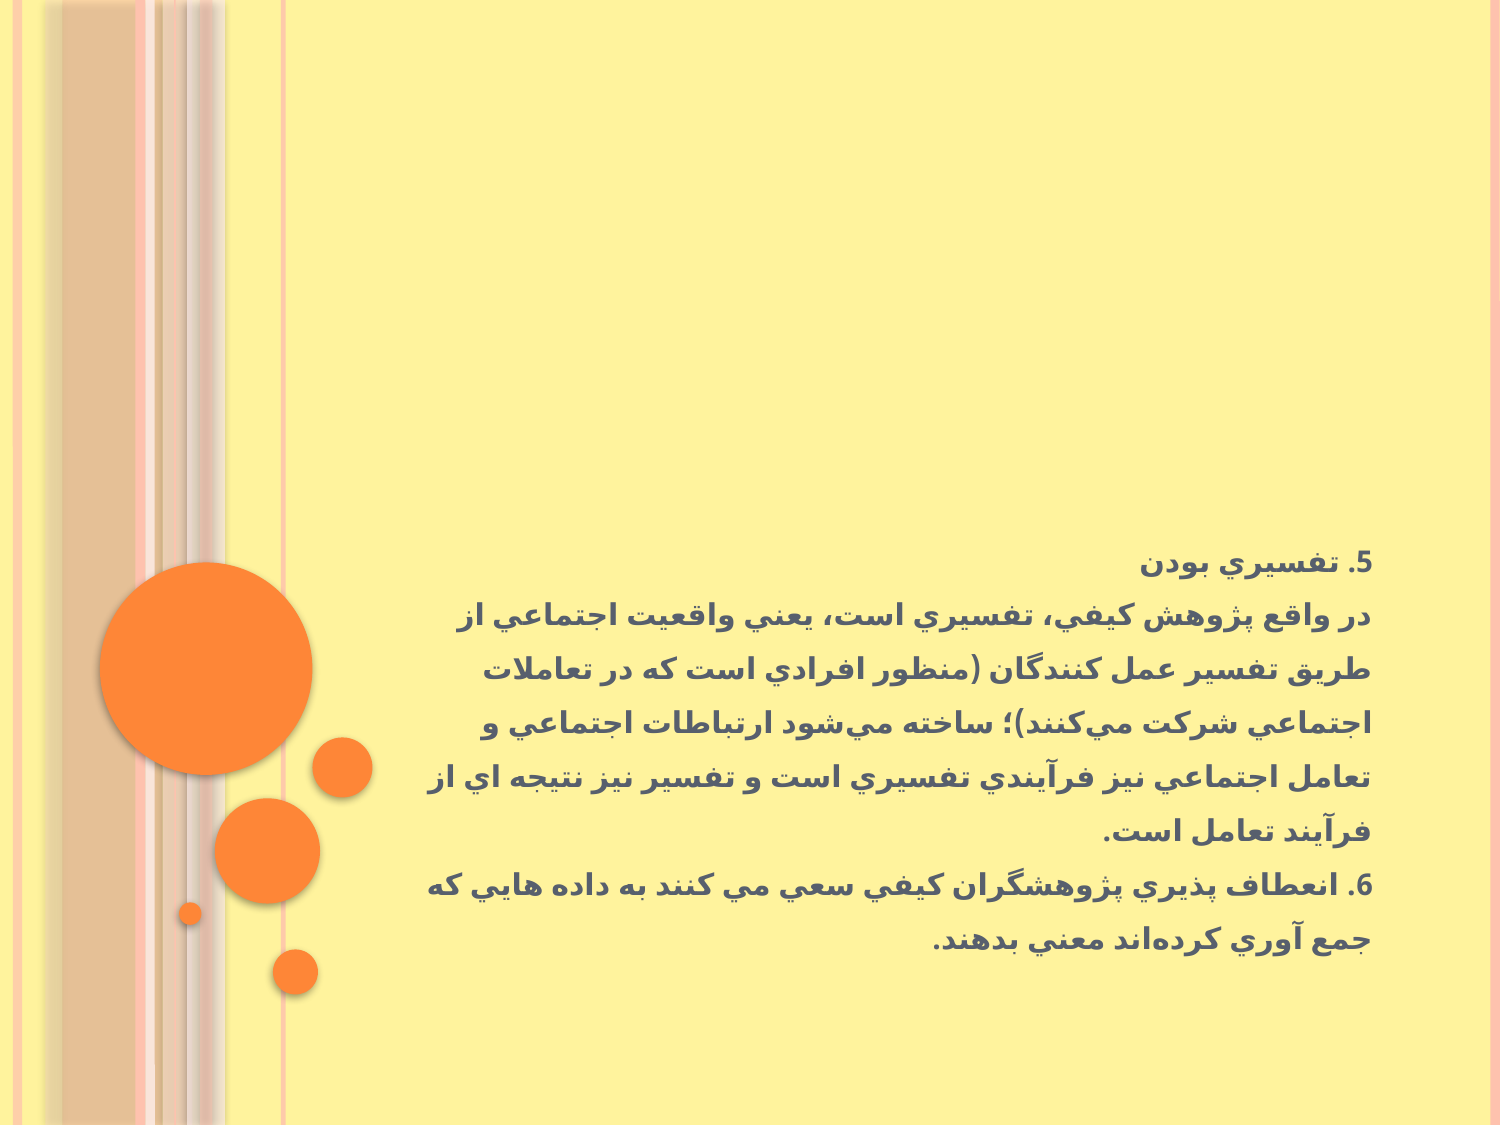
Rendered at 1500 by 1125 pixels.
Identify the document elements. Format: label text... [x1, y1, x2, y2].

title 5. تفسيري بودن در واقع پژوهش كيفي، تفسيري است، يعني واقعيت اجتماعي از طريق تفسير عمل كنندگان (منظور افرادي است كه در تعاملات اجتماعي شركت مي‌كنند)؛ ساخته مي‌شود ارتباطات اجتماعي و تعامل اجتماعي نيز فرآيندي تفسيري است و تفسير نيز نتيجه اي از فرآيند تعامل است. 6. انعطاف پذيري پژوهشگران كيفي سعي مي كنند به داده هايي كه جمع آوري كرده‌اند معني بدهند. [375, 512, 1388, 963]
